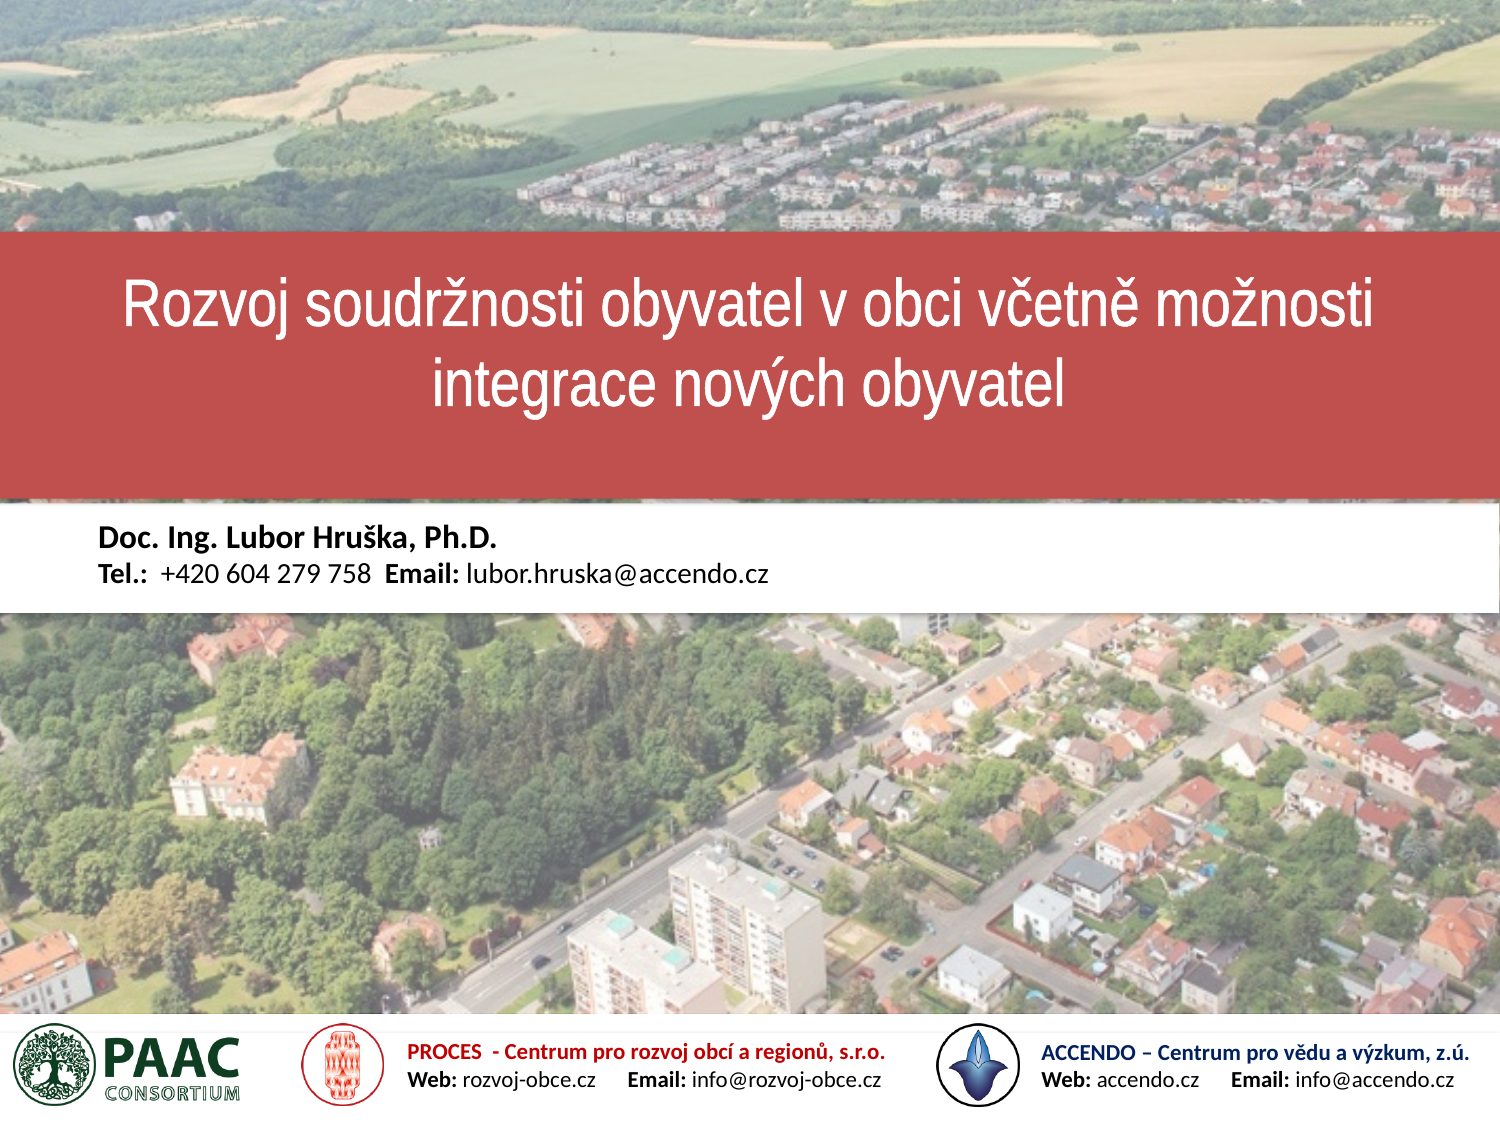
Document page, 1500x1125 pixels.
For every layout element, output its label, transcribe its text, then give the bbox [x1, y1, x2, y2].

text_box PROCES - Centrum pro rozvoj obcí a regionů, s.r.o. Web: rozvoj-obce.cz Email: info@rozvoj-obce.cz [392, 1029, 905, 1100]
text_box ACCENDO – Centrum pro vědu a výzkum, z.ú. Web: accendo.cz Email: info@accendo.cz [1026, 1030, 1492, 1100]
picture [300, 1022, 384, 1107]
text_box [0, 1032, 1500, 1125]
picture [936, 1023, 1020, 1107]
picture [10, 1022, 243, 1107]
picture [0, 0, 1500, 1015]
